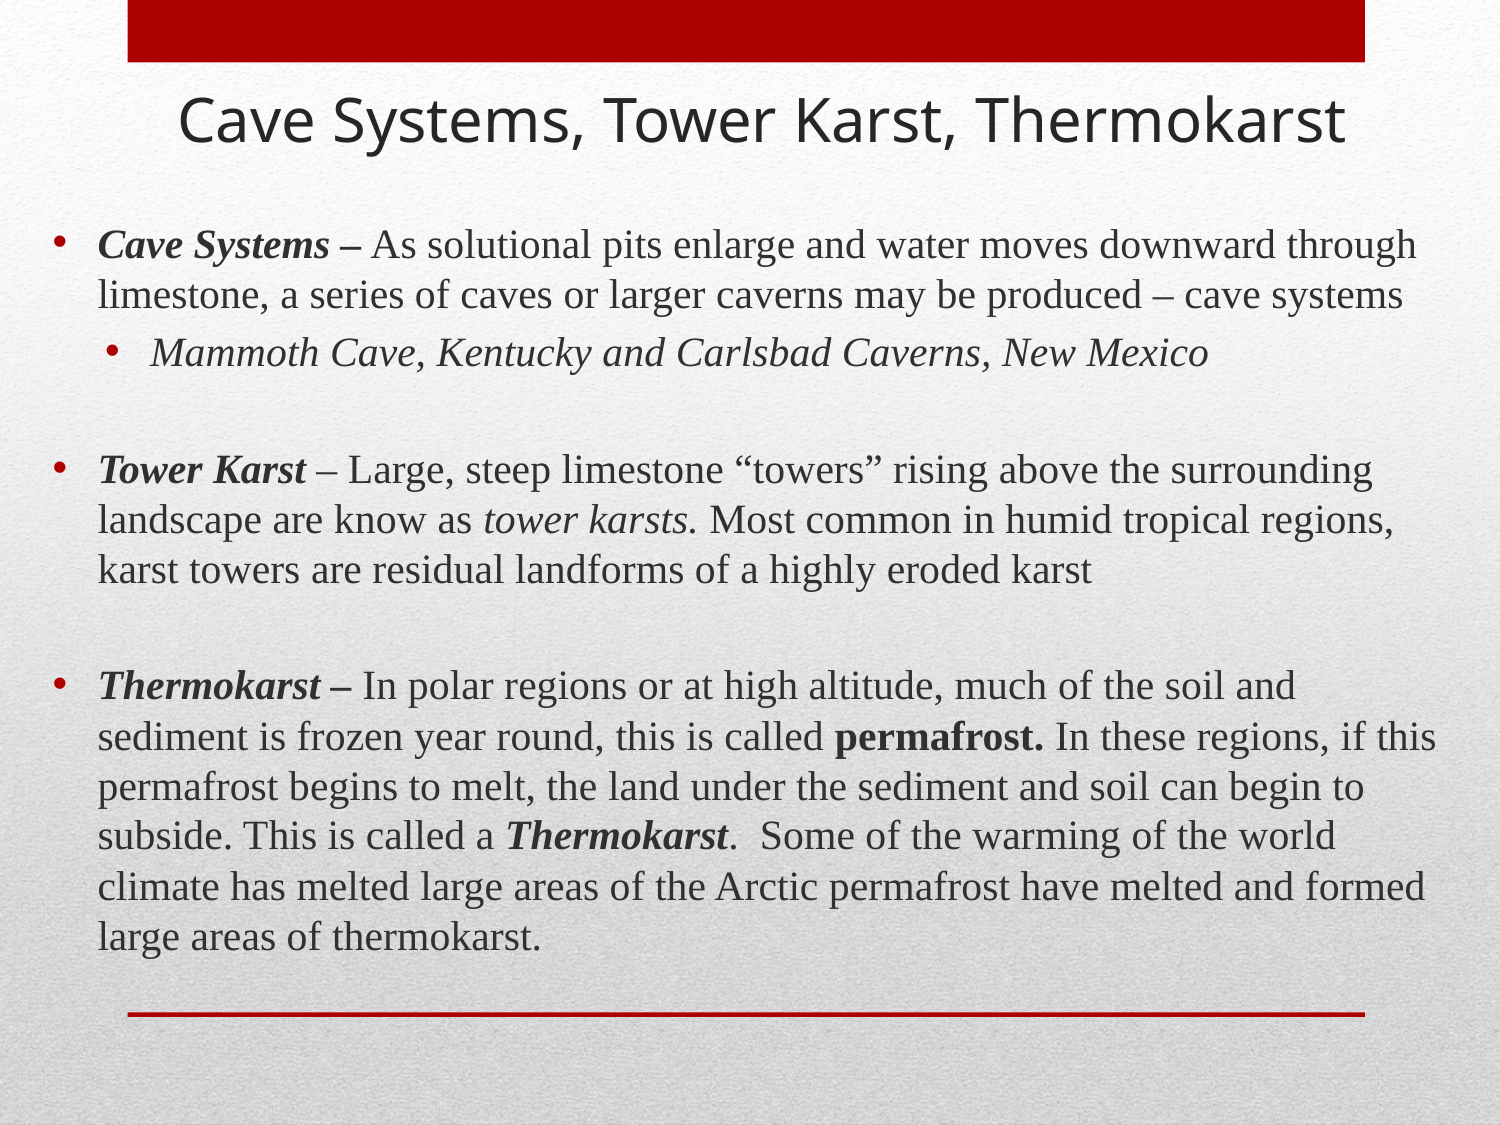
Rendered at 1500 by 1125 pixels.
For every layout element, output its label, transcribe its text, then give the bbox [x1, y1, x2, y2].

title Cave Systems, Tower Karst, Thermokarst [87, 24, 1438, 162]
list Cave Systems – As solutional pits enlarge and water moves downward through limestone, a series of caves or larger caverns may be produced – cave systems Mammoth Cave, Kentucky and Carlsbad Caverns, New Mexico Tower Karst – Large, steep limestone “towers” rising above the surrounding landscape are know as tower karsts. Most common in humid tropical regions, karst towers are residual landforms of a highly eroded karst Thermokarst – In polar regions or at high altitude, much of the soil and sediment is frozen year round, this is called permafrost. In these regions, if this permafrost begins to melt, the land under the sediment and soil can begin to subside. This is called a Thermokarst. Some of the warming of the world climate has melted large areas of the Arctic permafrost have melted and formed large areas of thermokarst. [37, 162, 1463, 1013]
